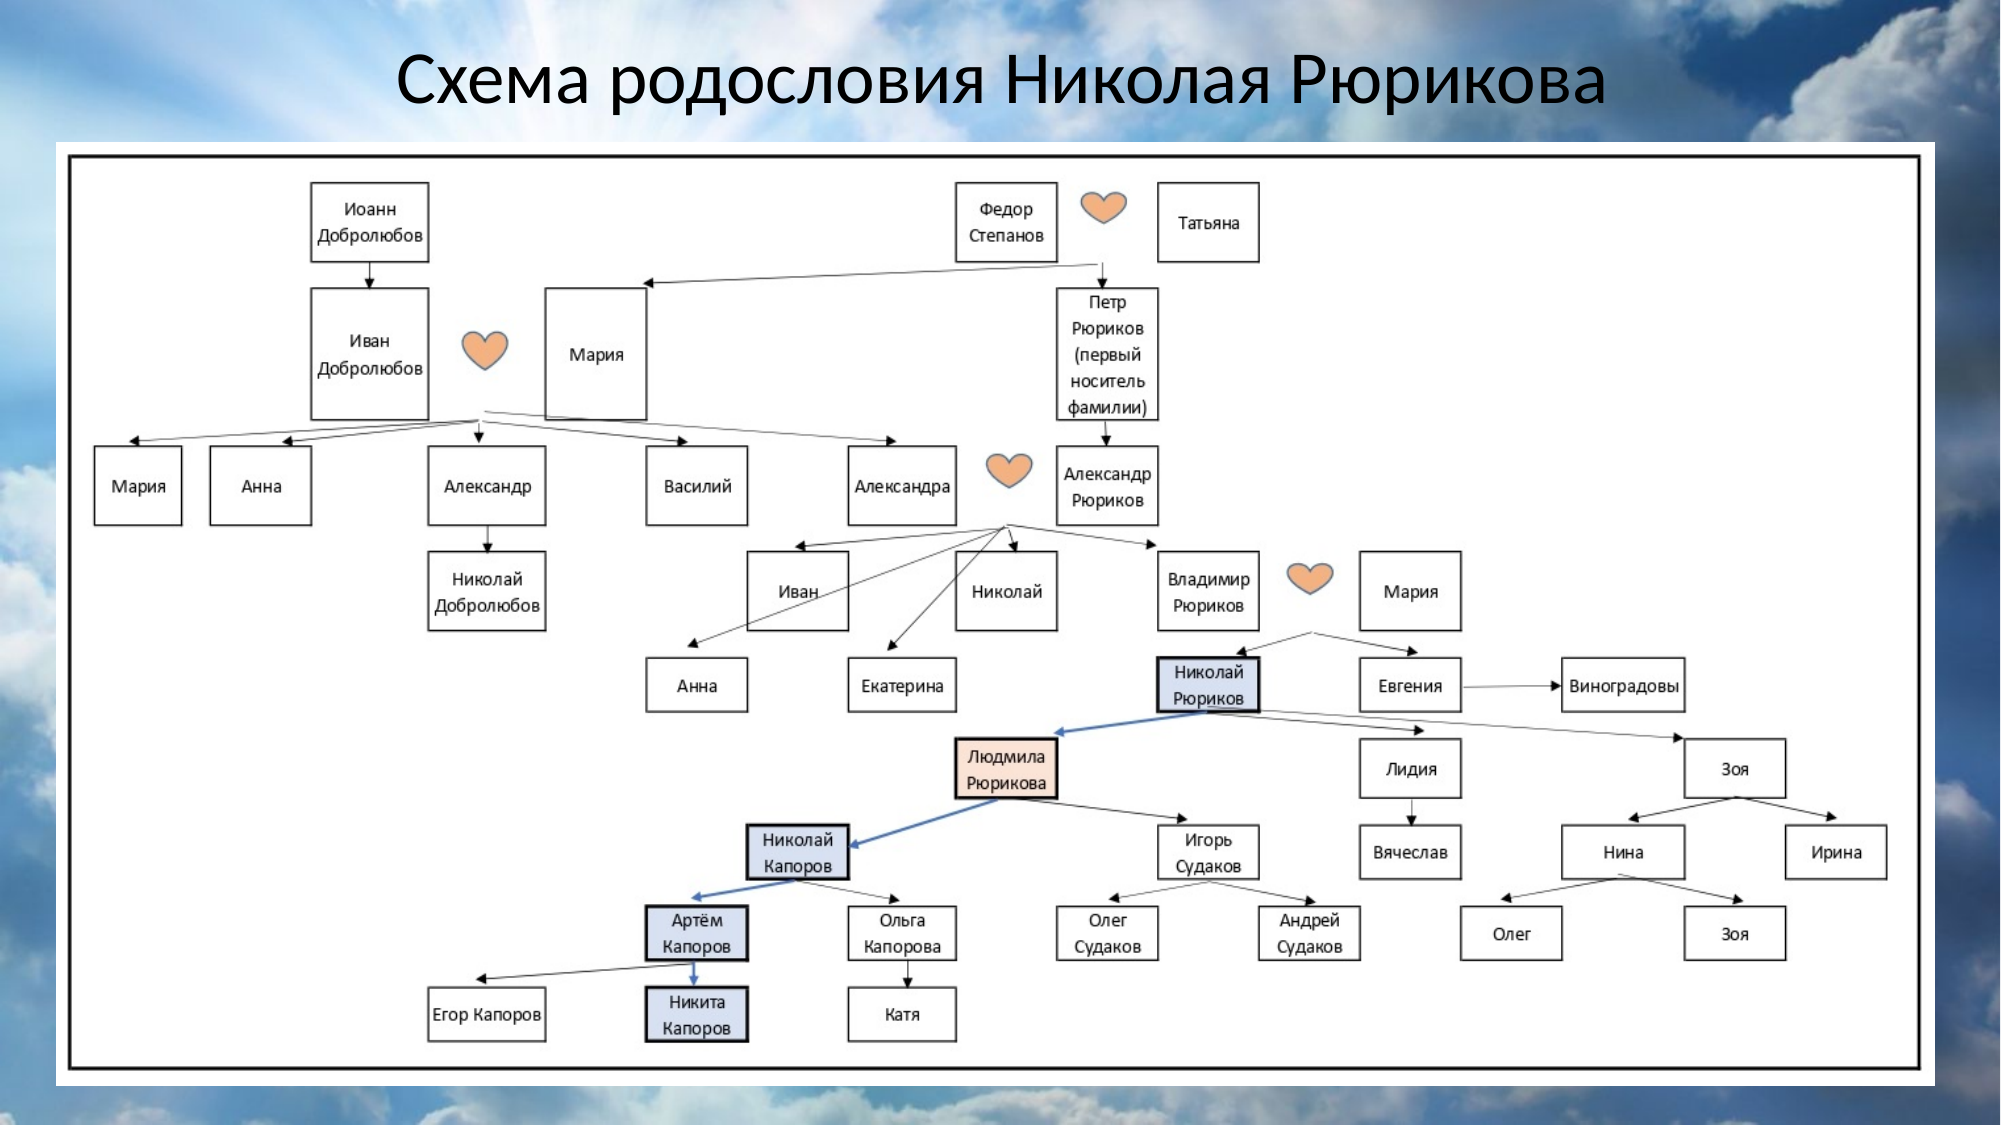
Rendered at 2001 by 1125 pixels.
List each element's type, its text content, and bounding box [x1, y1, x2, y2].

text_box Схема родословия Николая Рюрикова [70, 20, 1935, 126]
picture [0, 0, 2001, 1125]
